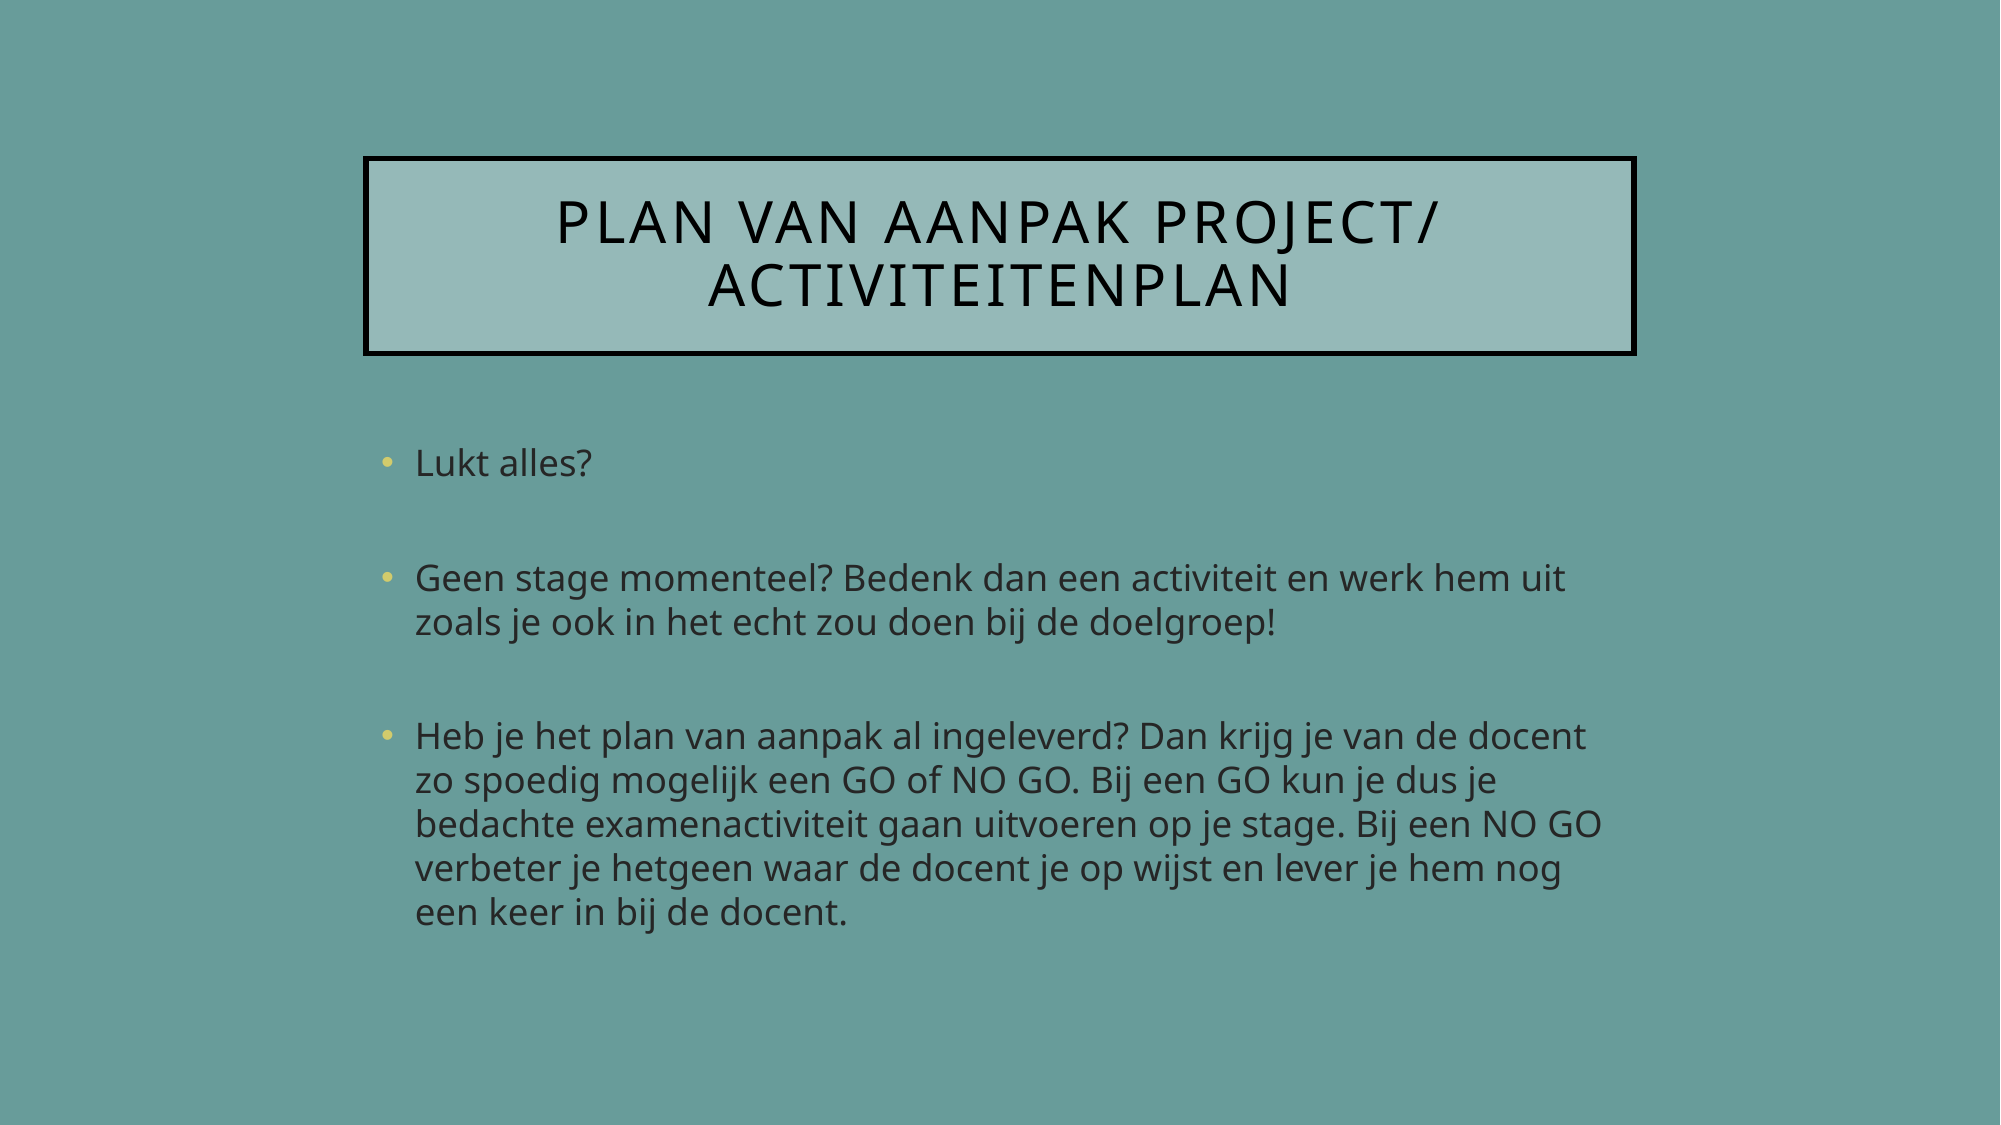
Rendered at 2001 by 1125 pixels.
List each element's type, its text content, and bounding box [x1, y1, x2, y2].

list Lukt alles? Geen stage momenteel? Bedenk dan een activiteit en werk hem uit zoals je ook in het echt zou doen bij de doelgroep! Heb je het plan van aanpak al ingeleverd? Dan krijg je van de docent zo spoedig mogelijk een GO of NO GO. Bij een GO kun je dus je bedachte examenactiviteit gaan uitvoeren op je stage. Bij een NO GO verbeter je hetgeen waar de docent je op wijst en lever je hem nog een keer in bij de docent. [366, 432, 1634, 942]
title Plan van aanpak project/ activiteitenplan [363, 156, 1637, 356]
